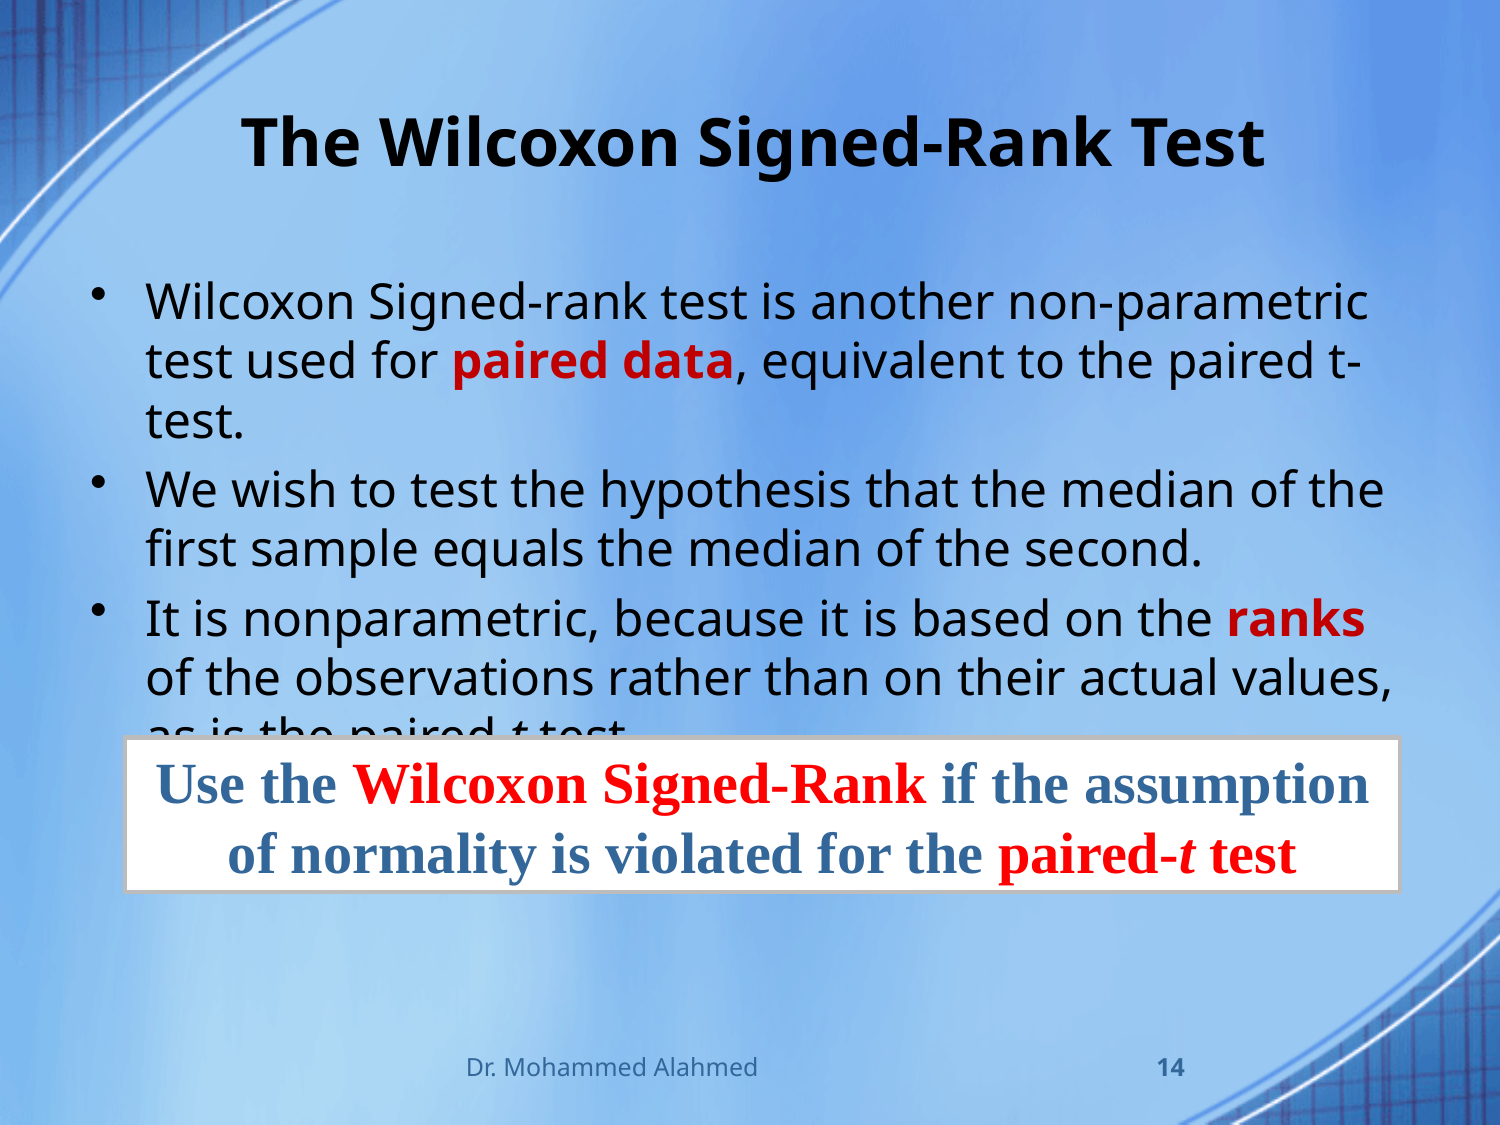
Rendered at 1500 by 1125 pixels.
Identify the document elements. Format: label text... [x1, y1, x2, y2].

picture [0, 0, 1500, 1125]
list Wilcoxon Signed-rank test is another non-parametric test used for paired data, equivalent to the paired t-test. We wish to test the hypothesis that the median of the first sample equals the median of the second. It is nonparametric, because it is based on the ranks of the observations rather than on their actual values, as is the paired t test. [74, 262, 1426, 776]
slide_number 14 [887, 1037, 1201, 1100]
title The Wilcoxon Signed-Rank Test [224, 49, 1351, 188]
footer Dr. Mohammed Alahmed [374, 1037, 851, 1100]
text_box Use the Wilcoxon Signed-Rank if the assumption of normality is violated for the paired-t test [123, 735, 1402, 894]
